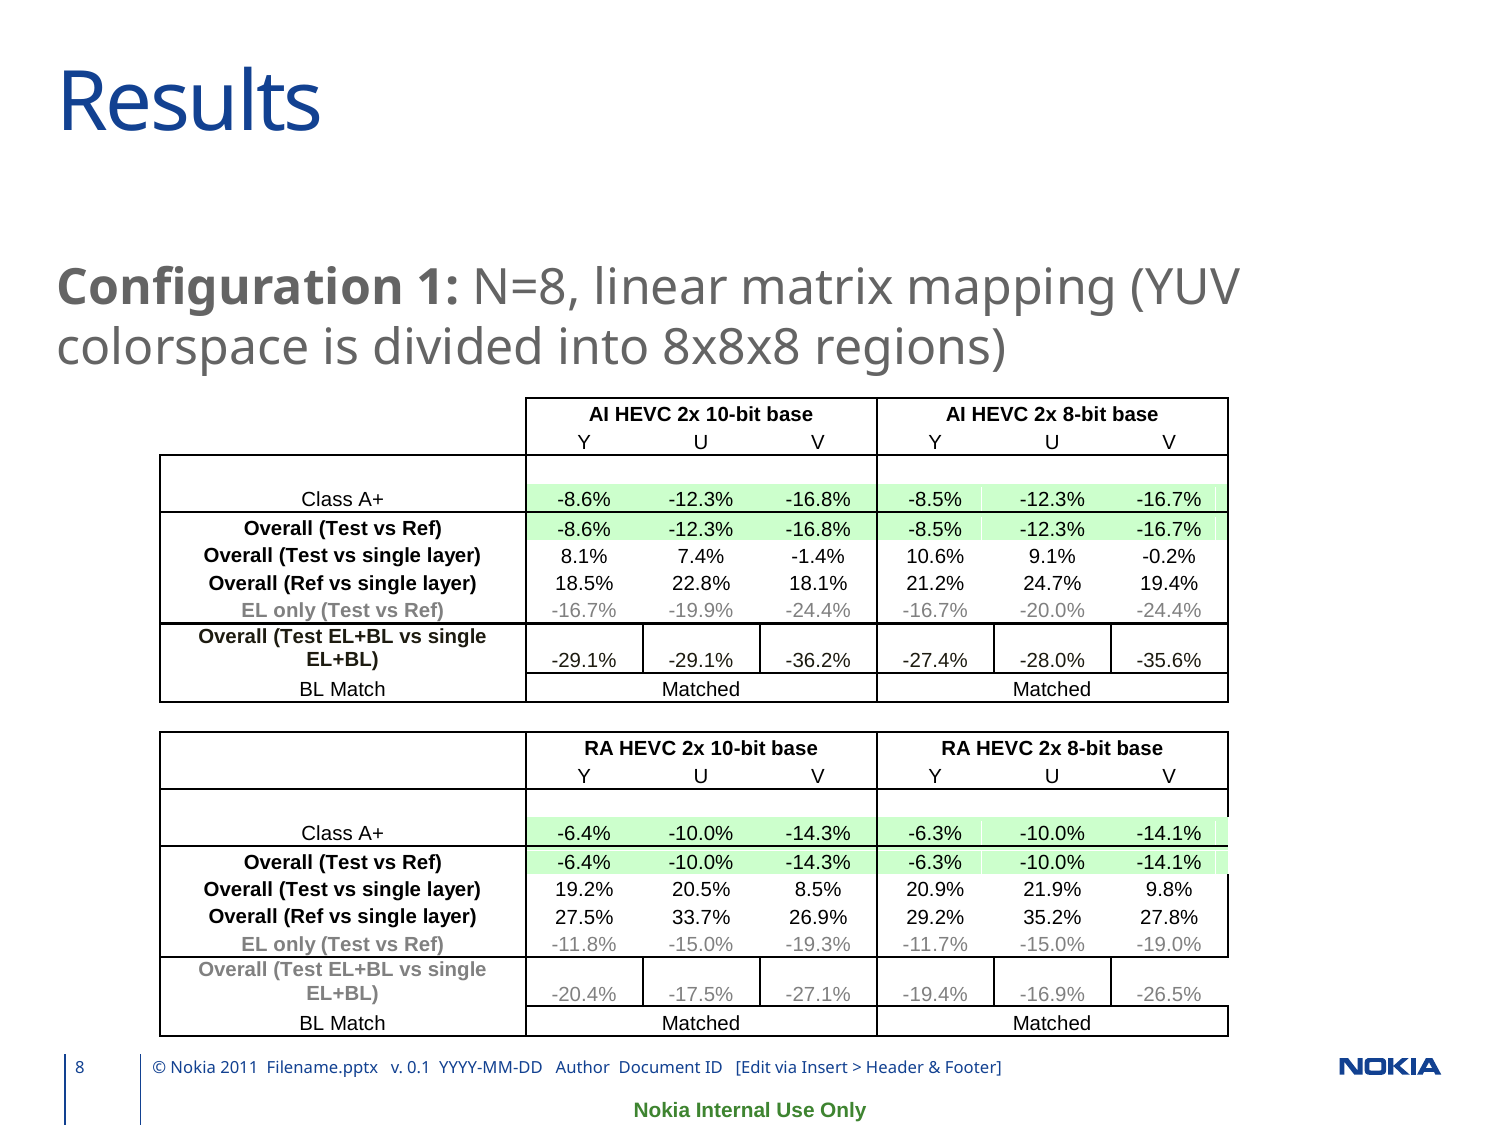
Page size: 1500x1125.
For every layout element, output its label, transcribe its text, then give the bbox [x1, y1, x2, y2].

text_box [147, 396, 1240, 1083]
title Results [56, 47, 1433, 149]
slide_number 8 [75, 1057, 124, 1079]
list Configuration 1: N=8, linear matrix mapping (YUV colorspace is divided into 8x8x8 regions) [56, 254, 1436, 1032]
